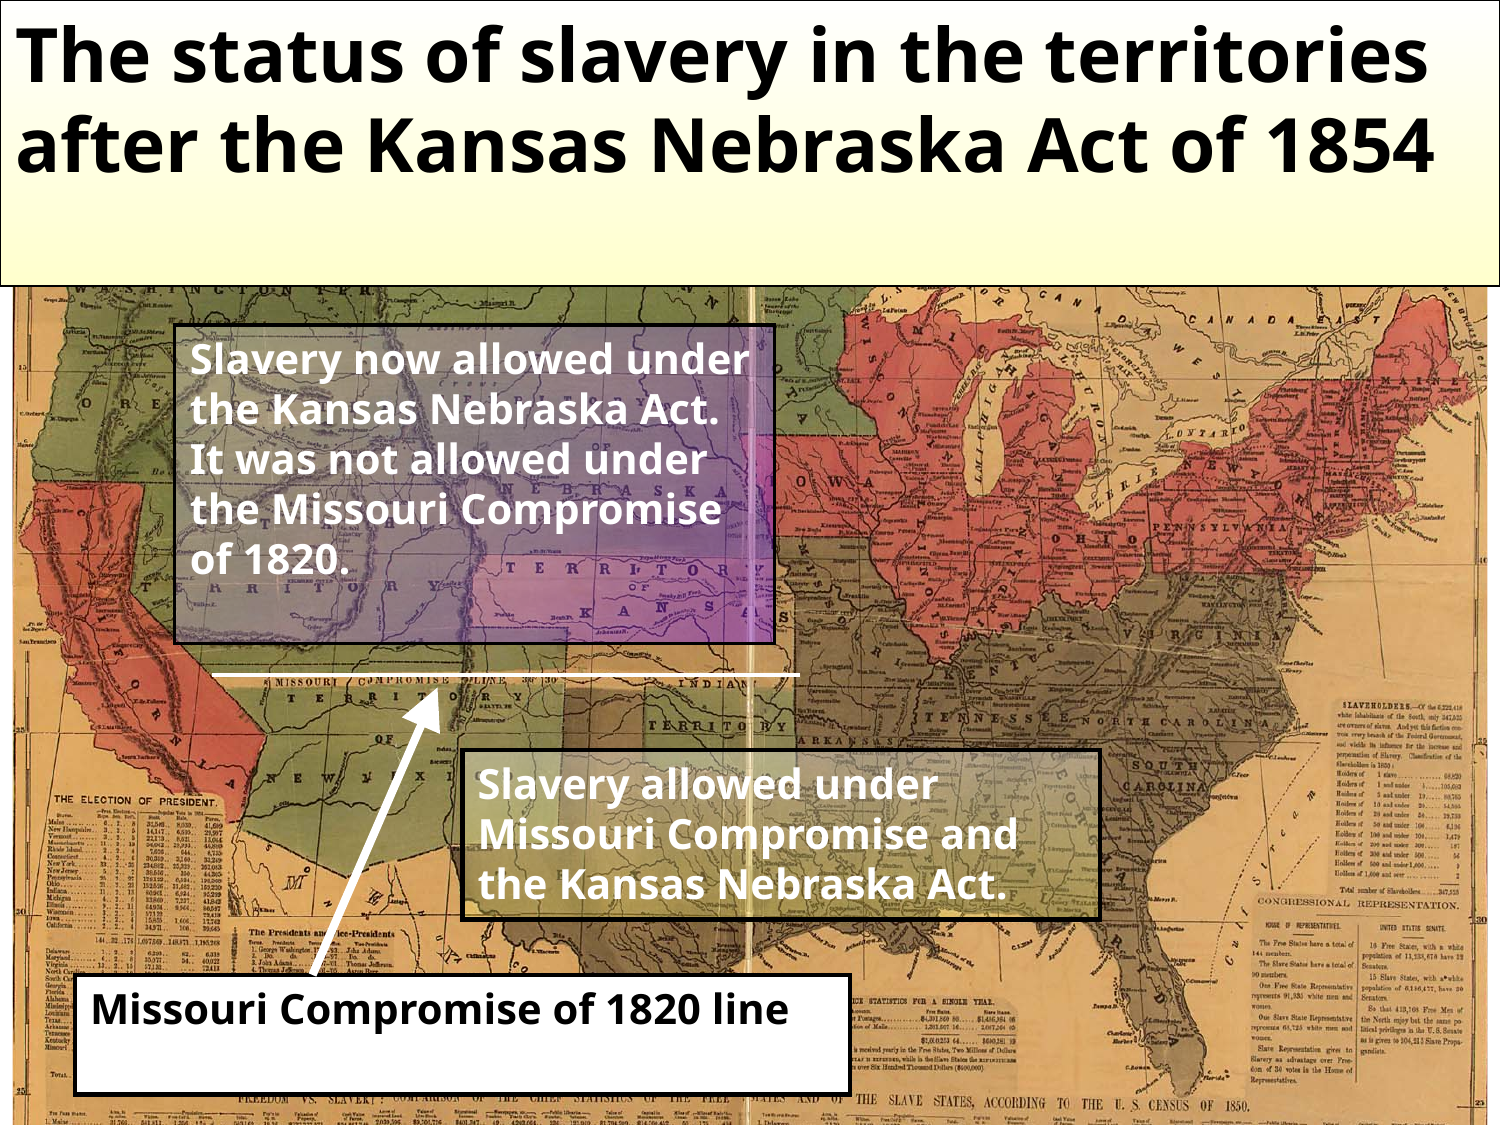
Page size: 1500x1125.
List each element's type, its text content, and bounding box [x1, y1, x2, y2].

picture [12, 187, 1488, 1125]
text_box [312, 687, 438, 976]
text_box The status of slavery in the territories after the Kansas Nebraska Act of 1854 [0, 0, 1500, 286]
